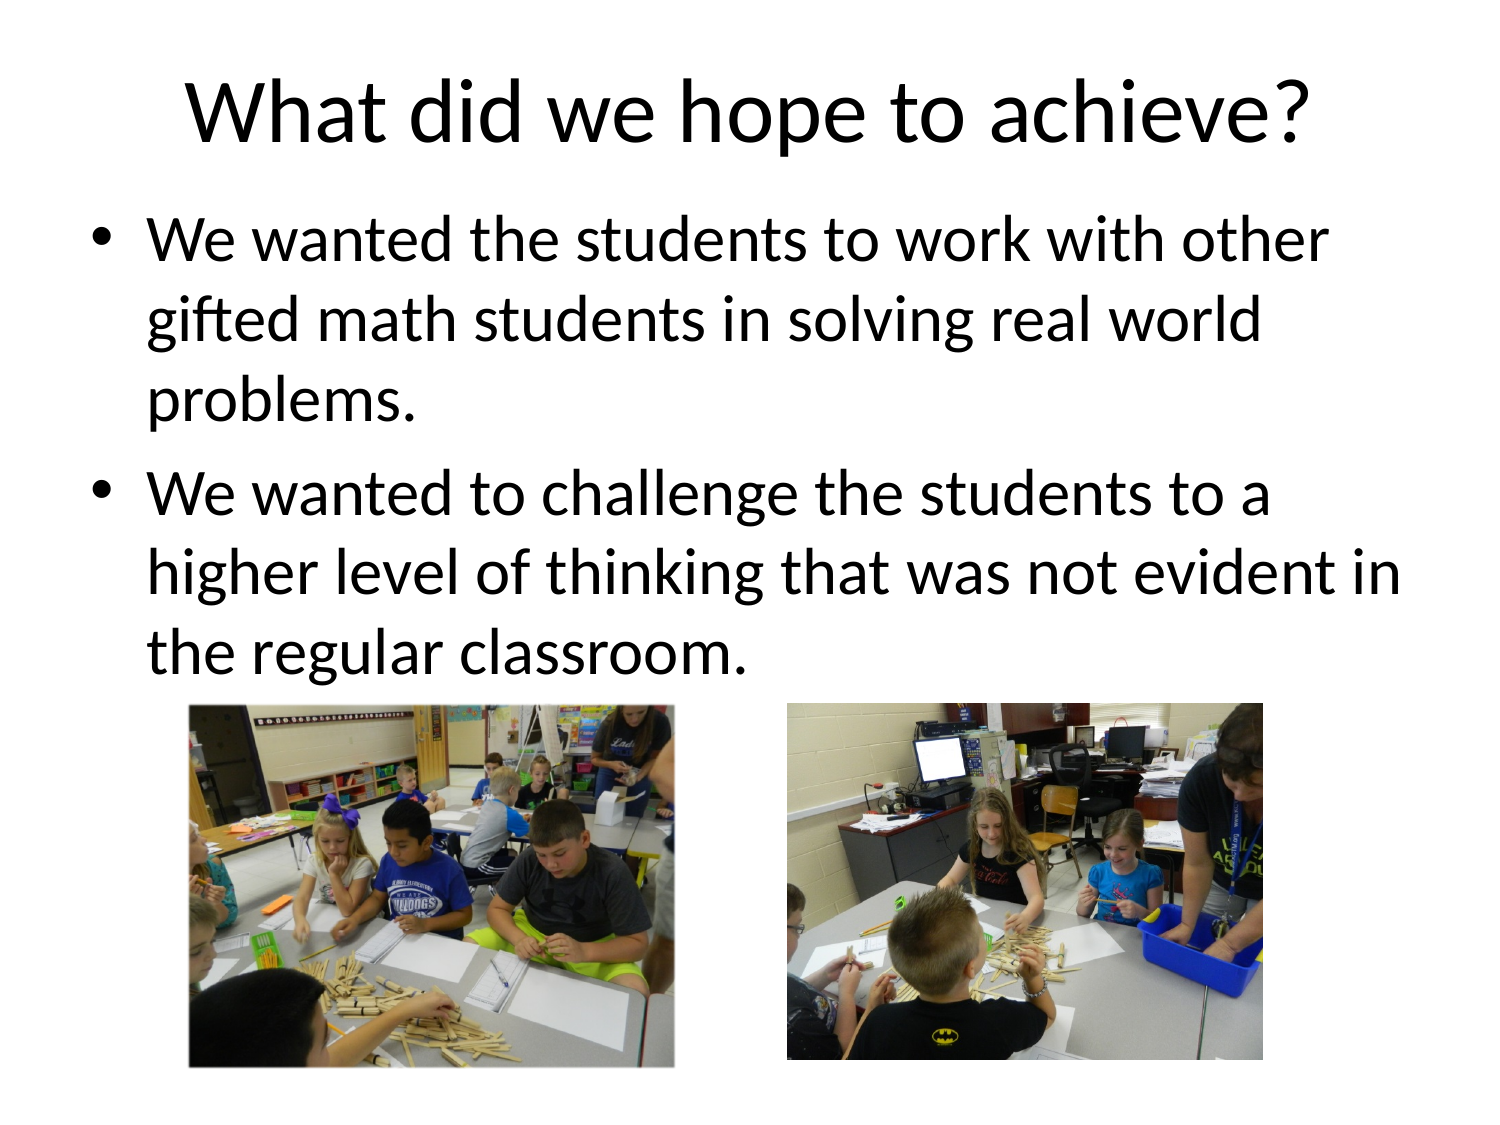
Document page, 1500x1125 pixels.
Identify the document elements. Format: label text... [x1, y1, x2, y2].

picture [187, 702, 676, 1069]
title What did we hope to achieve? [75, 12, 1425, 187]
picture [787, 702, 1263, 1060]
list We wanted the students to work with other gifted math students in solving real world problems. We wanted to challenge the students to a higher level of thinking that was not evident in the regular classroom. [75, 187, 1425, 1005]
